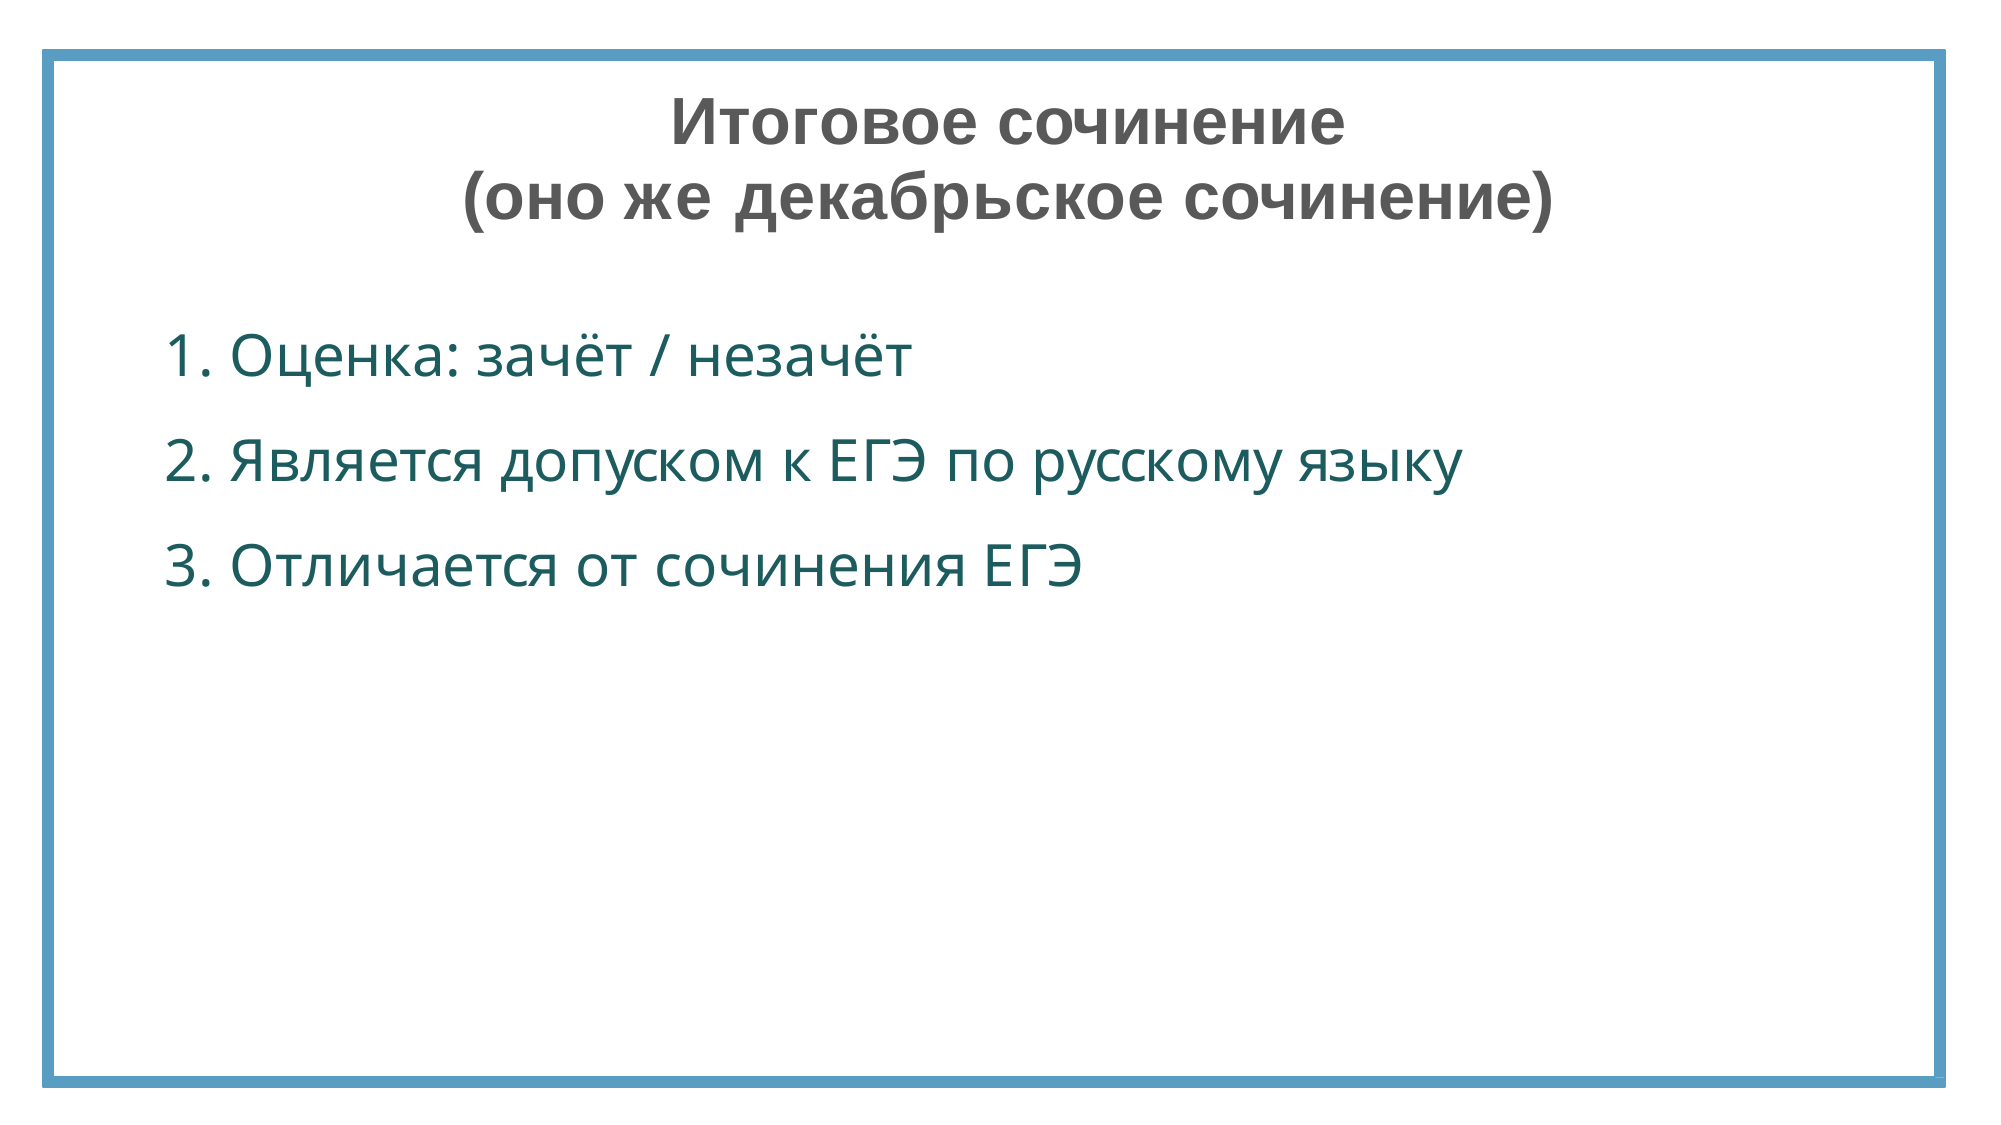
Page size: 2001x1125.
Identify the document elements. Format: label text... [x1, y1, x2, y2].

title Итоговое сочинение (оно же декабрьское сочинение) [457, 80, 1560, 271]
text_box Оценка: зачёт / незачёт Является допуском к ЕГЭ по русскому языку Отличается от сочинения ЕГЭ [162, 281, 1663, 599]
